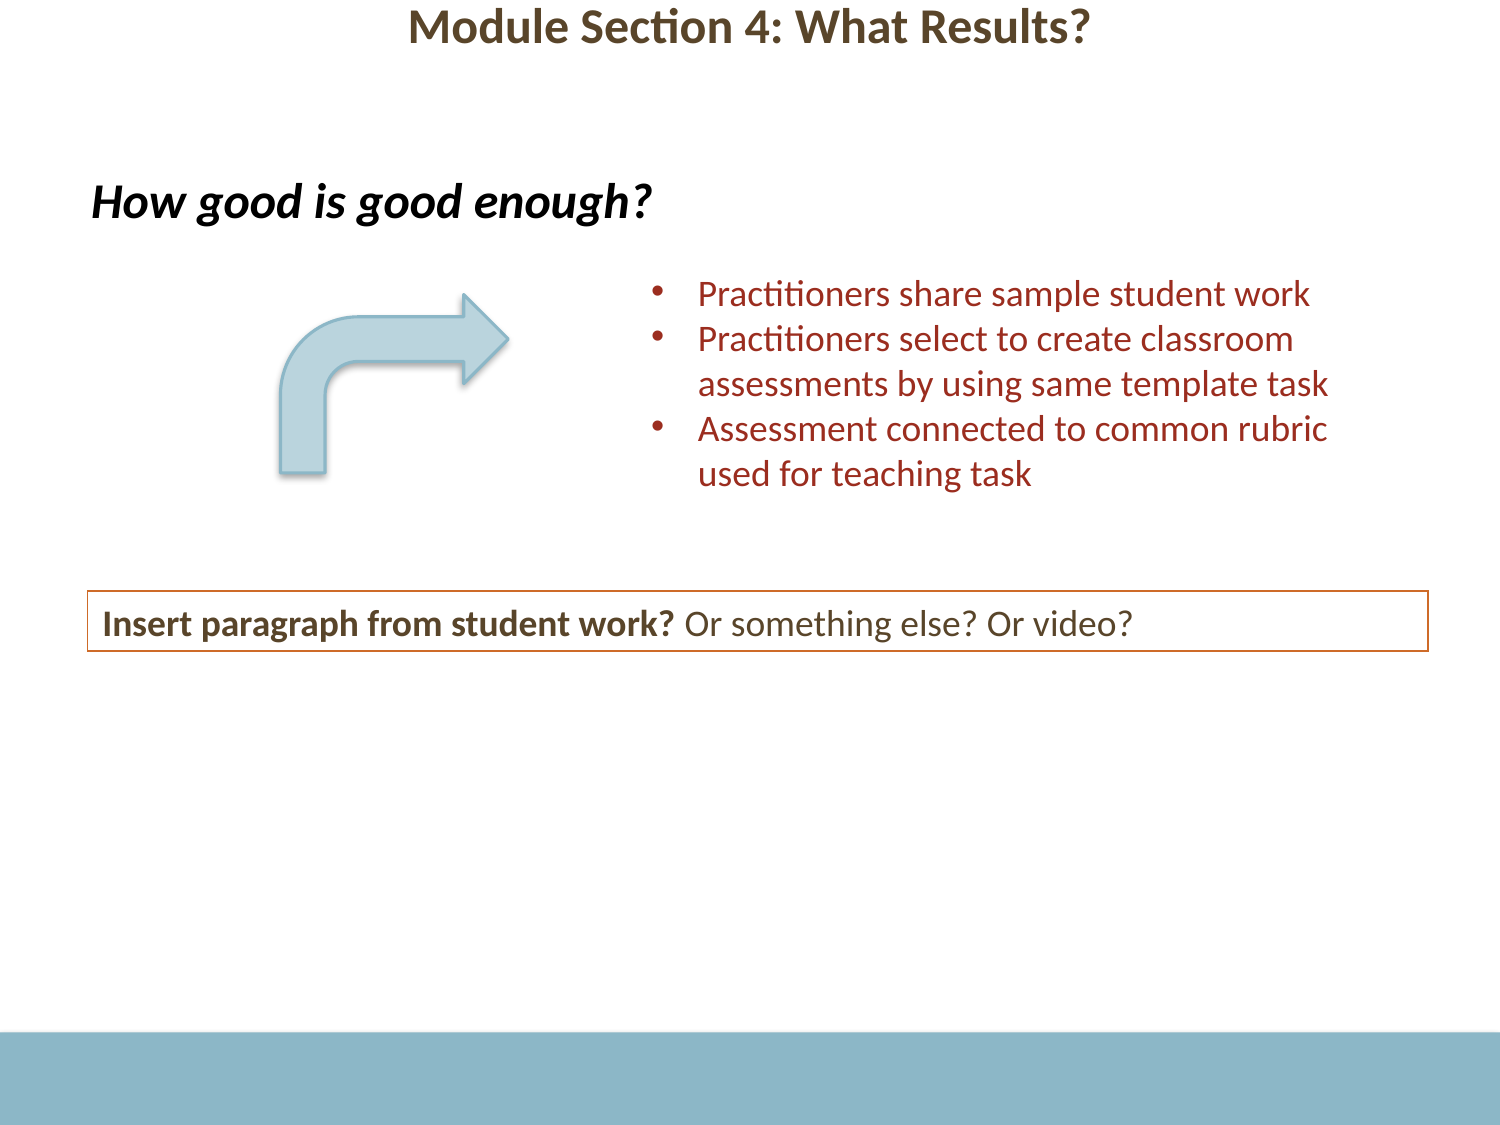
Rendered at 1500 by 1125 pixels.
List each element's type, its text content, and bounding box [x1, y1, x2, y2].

text_box Insert paragraph from student work? Or something else? Or video? [87, 591, 1429, 651]
text_box [279, 293, 509, 474]
text_box How good is good enough? [76, 161, 1456, 237]
title Module Section 4: What Results? [74, 0, 1426, 102]
text_box Practitioners share sample student work Practitioners select to create classroom assessments by using same template task Assessment connected to common rubric used for teaching task [636, 261, 1423, 501]
